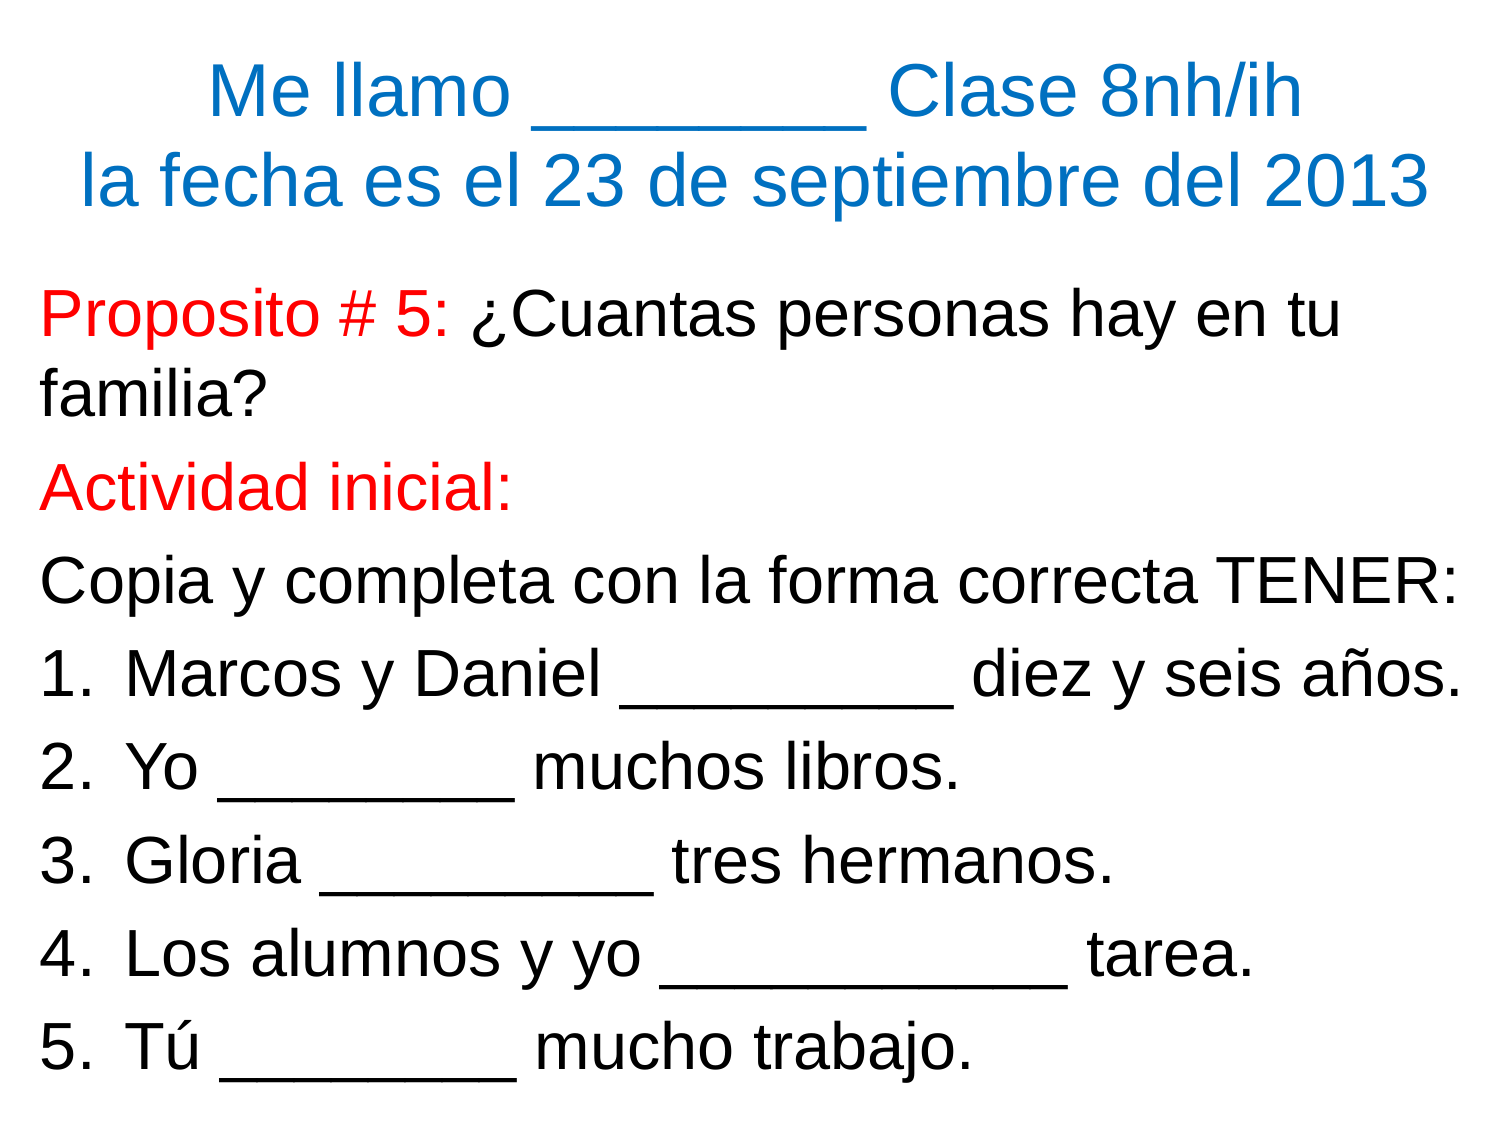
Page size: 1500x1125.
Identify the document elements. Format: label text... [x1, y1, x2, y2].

title Me llamo ________ Clase 8nh/ih la fecha es el 23 de septiembre del 2013 [50, 37, 1463, 225]
list Proposito # 5: ¿Cuantas personas hay en tu familia? Actividad inicial: Copia y completa con la forma correcta TENER: Marcos y Daniel _________ diez y seis años. Yo ________ muchos libros. Gloria _________ tres hermanos. Los alumnos y yo ___________ tarea. Tú ________ mucho trabajo. [24, 262, 1500, 1005]
